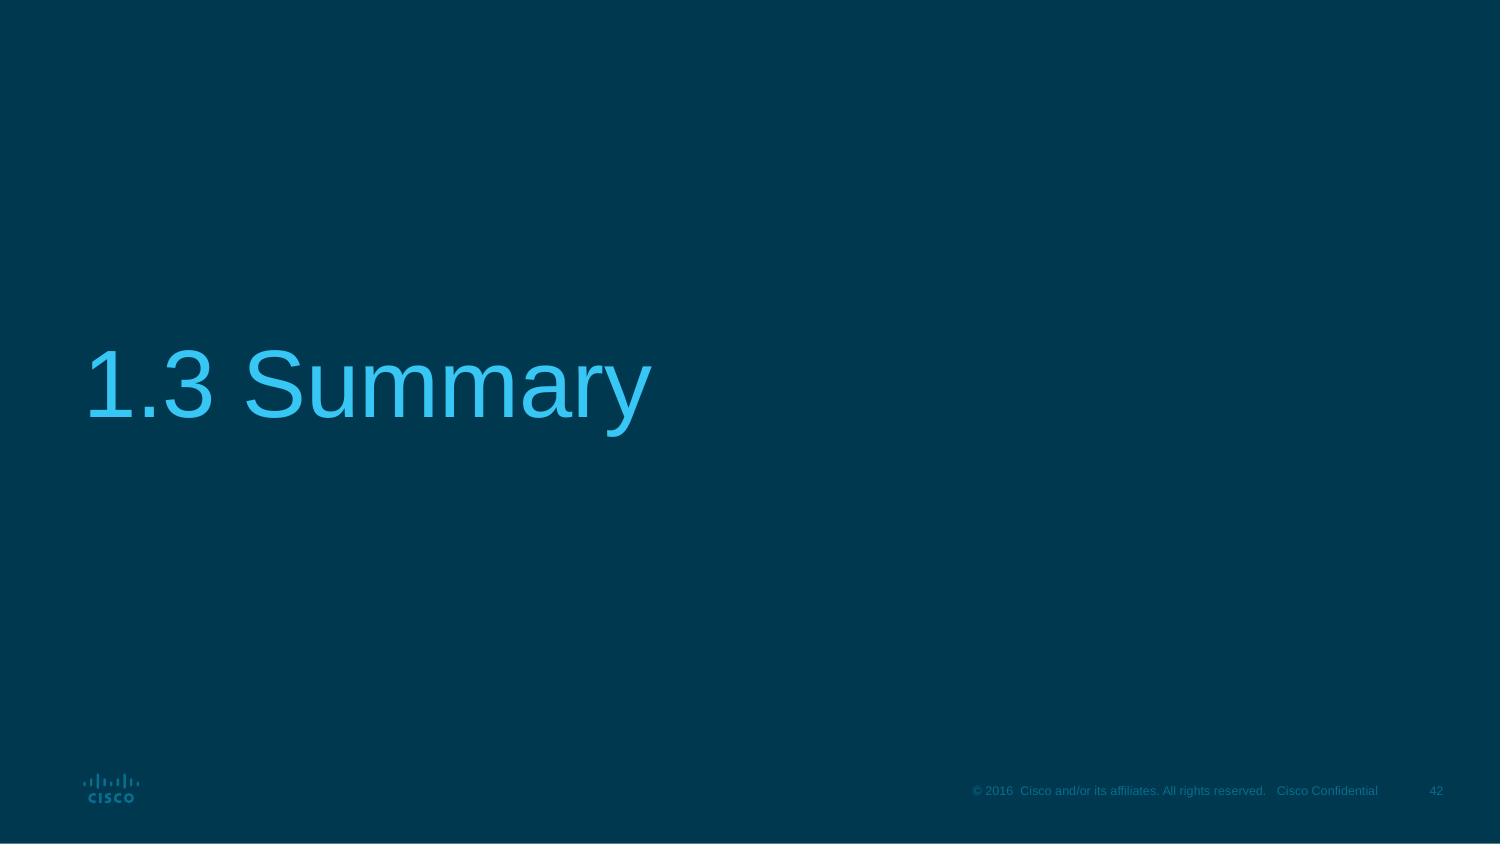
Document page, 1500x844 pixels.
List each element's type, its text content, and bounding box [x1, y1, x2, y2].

title 1.3 Summary [68, 150, 1315, 446]
